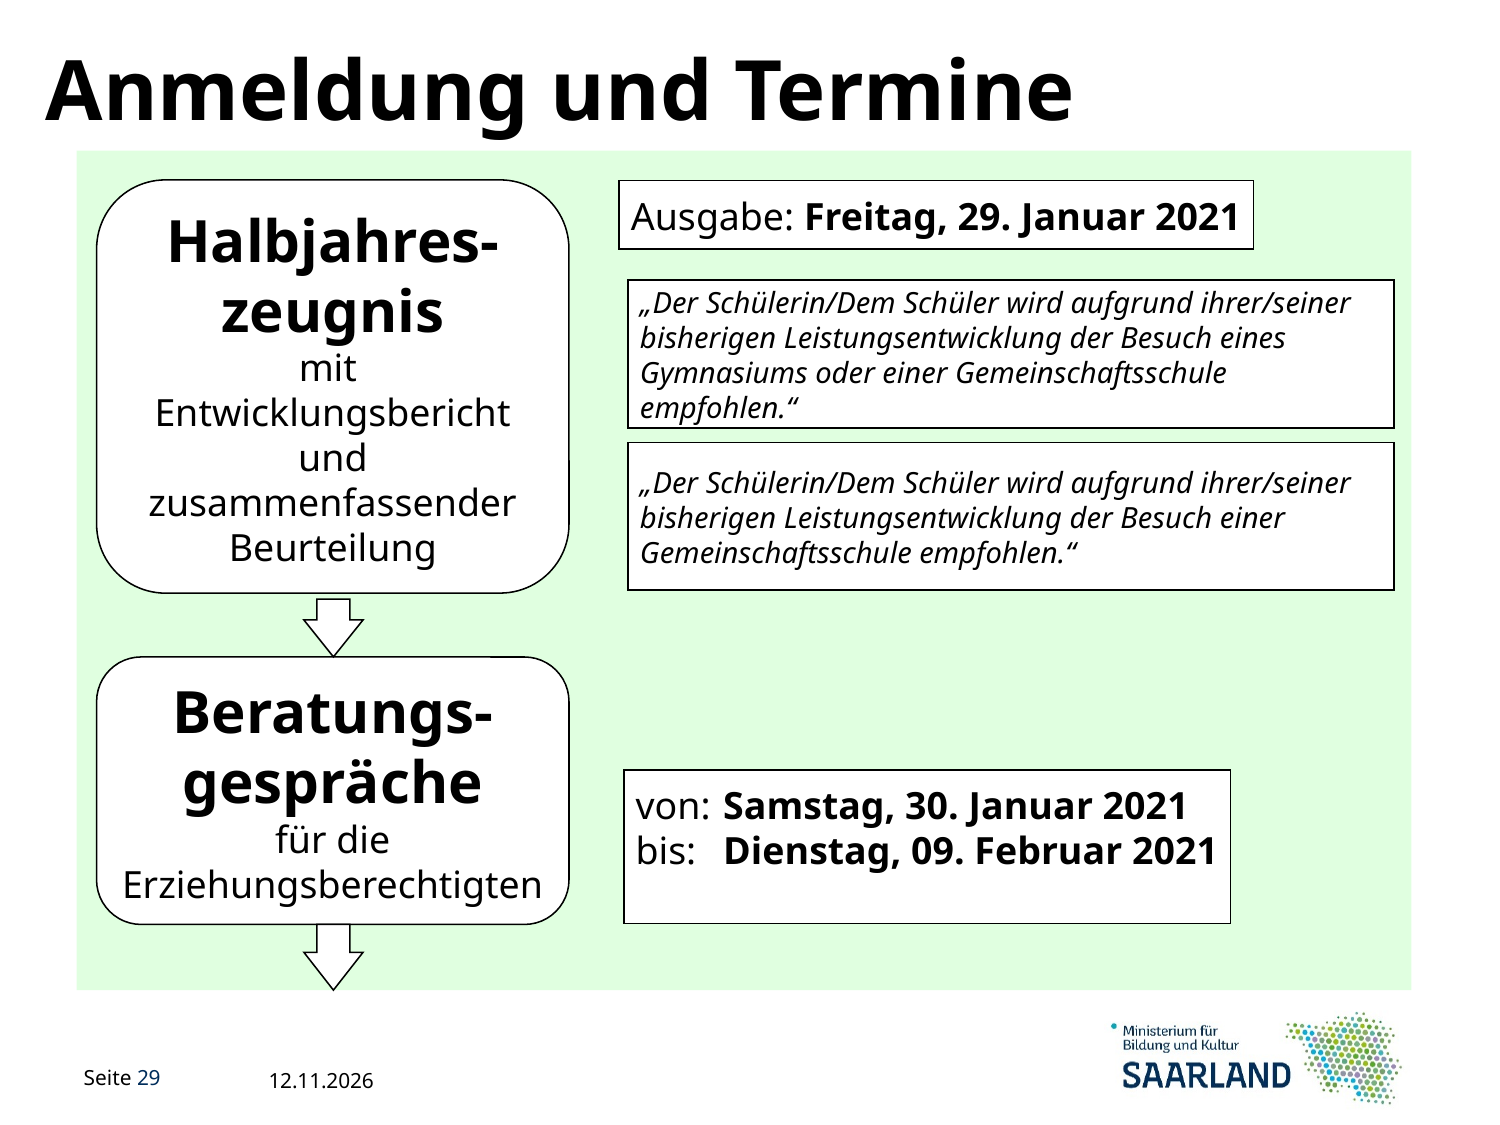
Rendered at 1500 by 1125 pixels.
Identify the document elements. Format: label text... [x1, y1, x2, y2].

picture [1104, 999, 1414, 1125]
text_box Beratungs-gespräche für die Erziehungsberechtigten [96, 656, 569, 925]
text_box Anmeldung und Termine [30, 29, 1091, 145]
text_box [253, 1060, 443, 1096]
text_box [303, 599, 364, 657]
text_box Halbjahres-zeugnis mit Entwicklungsbericht und zusammenfassender Beurteilung [96, 179, 569, 594]
text_box [76, 150, 1412, 991]
text_box „Der Schülerin/Dem Schüler wird aufgrund ihrer/seiner bisherigen Leistungsentwicklung der Besuch eines Gymnasiums oder einer Gemeinschaftsschule empfohlen.“ [628, 280, 1394, 428]
text_box [303, 924, 364, 991]
text_box Ausgabe: Freitag, 29. Januar 2021 [619, 180, 1254, 250]
text_box „Der Schülerin/Dem Schüler wird aufgrund ihrer/seiner bisherigen Leistungsentwicklung der Besuch einer Gemeinschaftsschule empfohlen.“ [628, 442, 1394, 591]
text_box von: Samstag, 30. Januar 2021 bis: Dienstag, 09. Februar 2021 [623, 770, 1231, 924]
